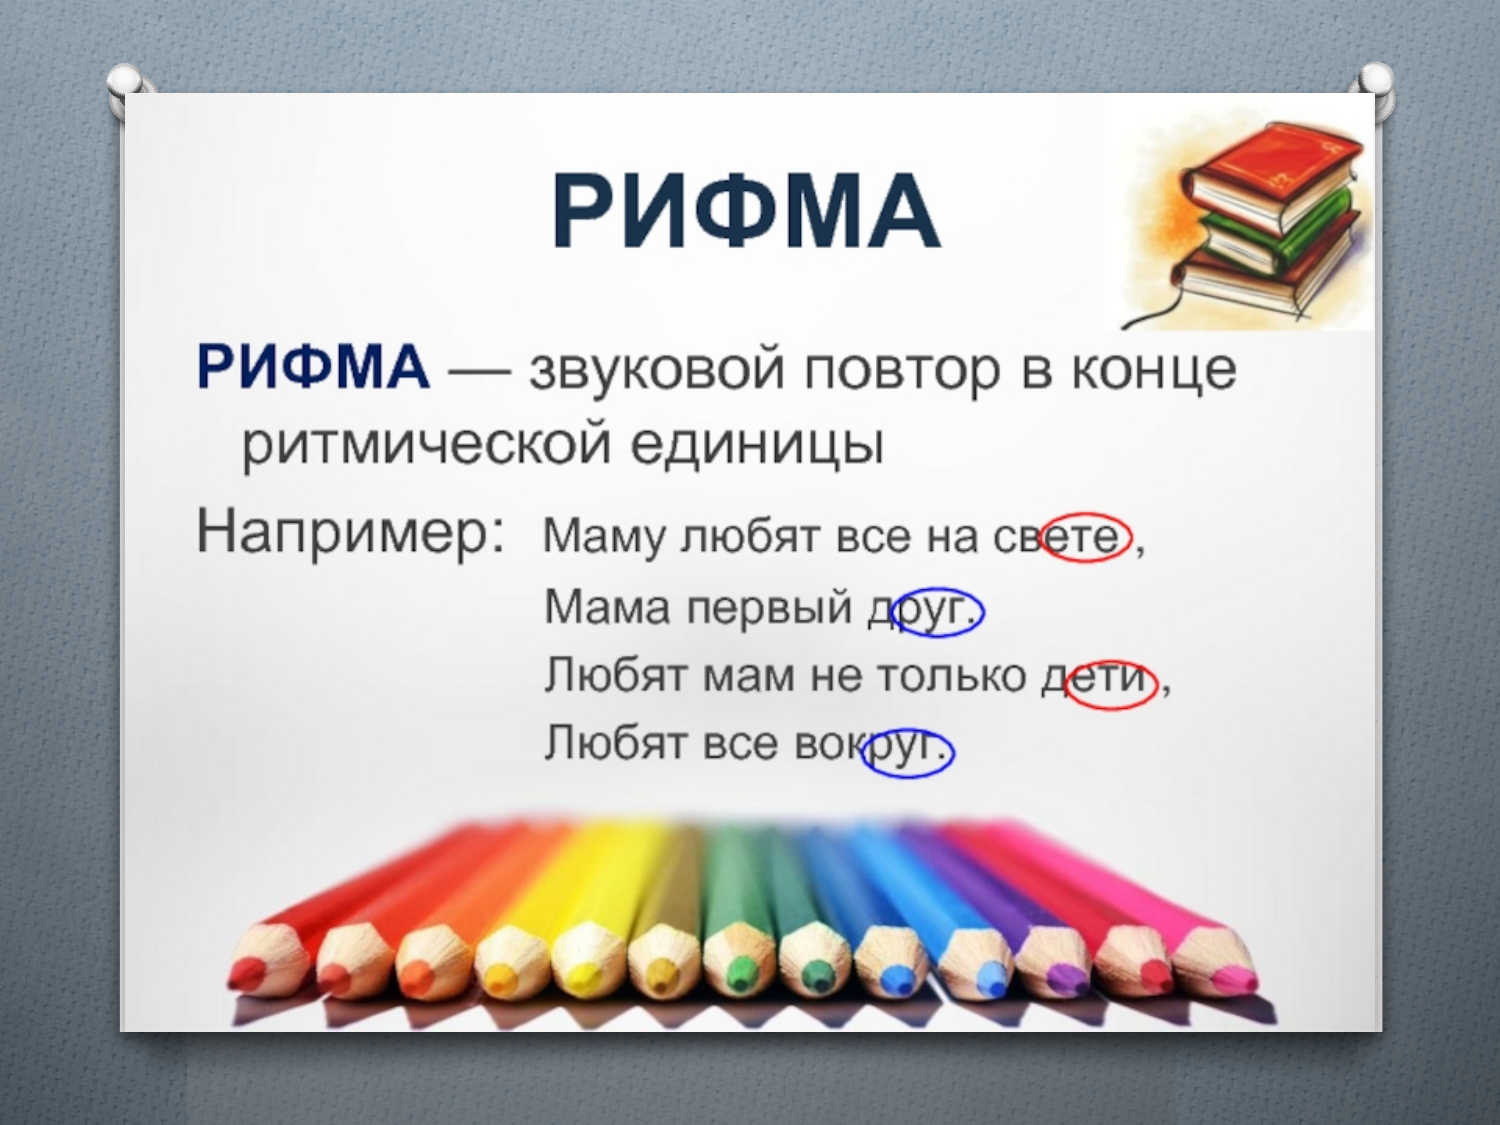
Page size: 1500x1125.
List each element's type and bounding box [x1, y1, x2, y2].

picture [75, 29, 1439, 1032]
